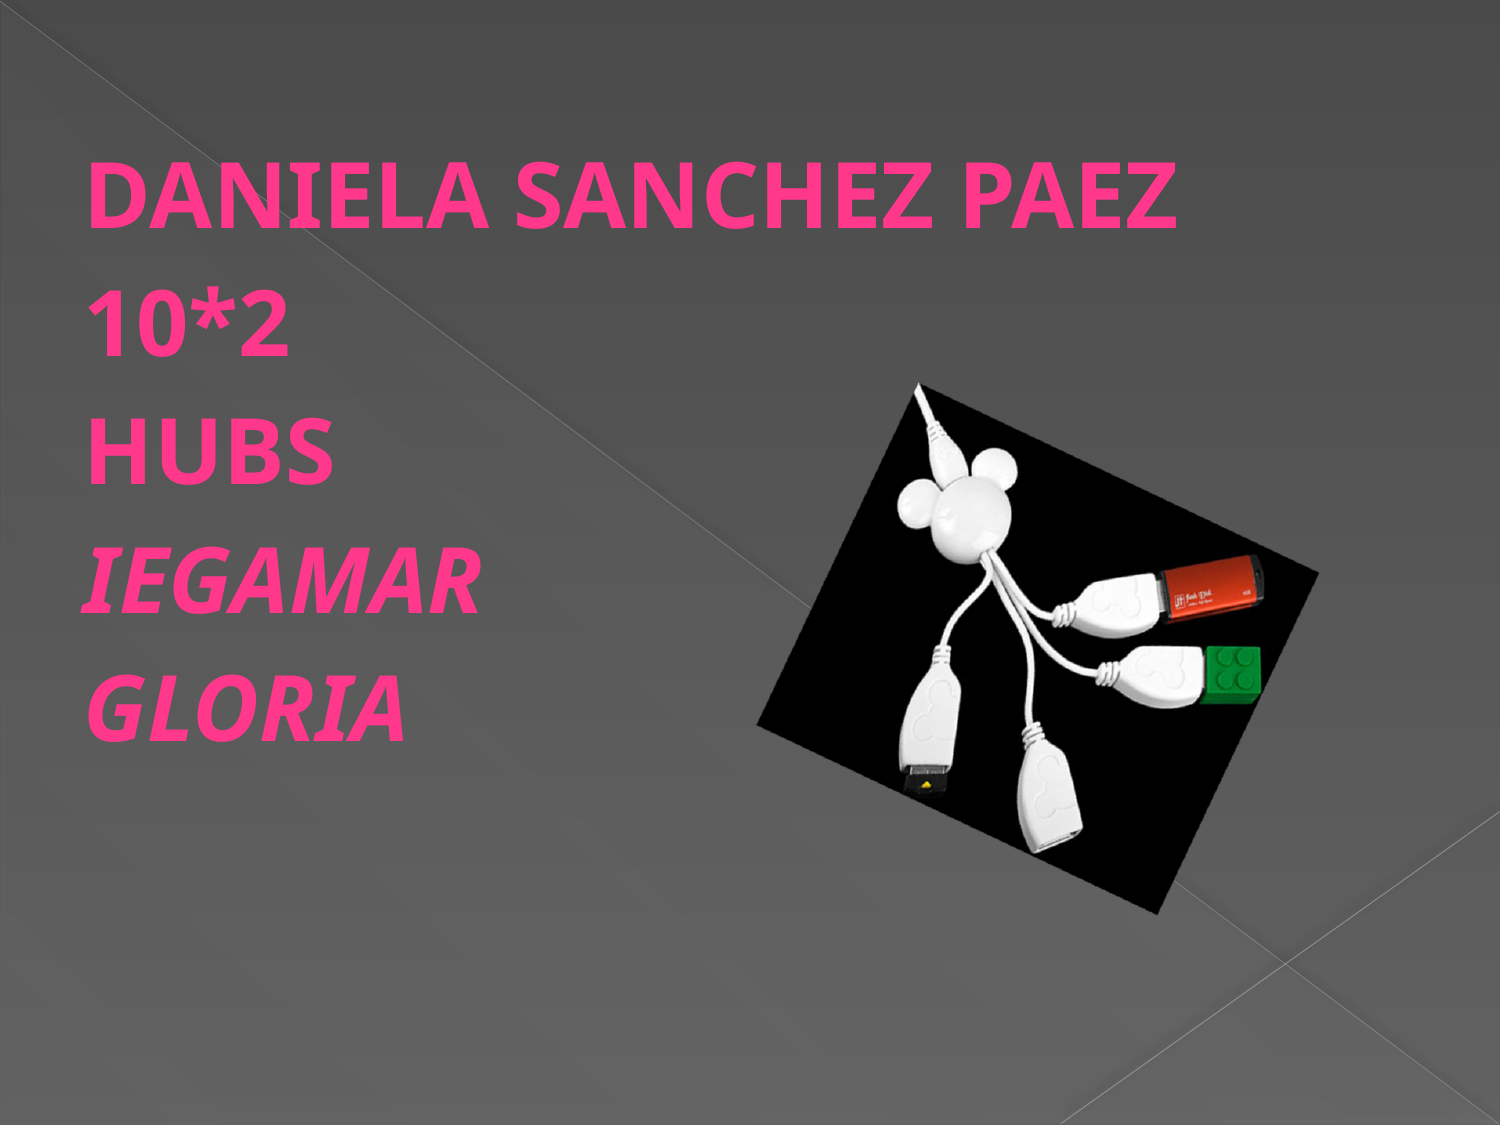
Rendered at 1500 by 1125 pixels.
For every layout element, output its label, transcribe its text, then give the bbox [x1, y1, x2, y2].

list DANIELA SANCHEZ PAEZ 10*2 HUBS IEGAMAR GLORIA [58, 128, 1447, 1125]
picture [649, 257, 1426, 1041]
